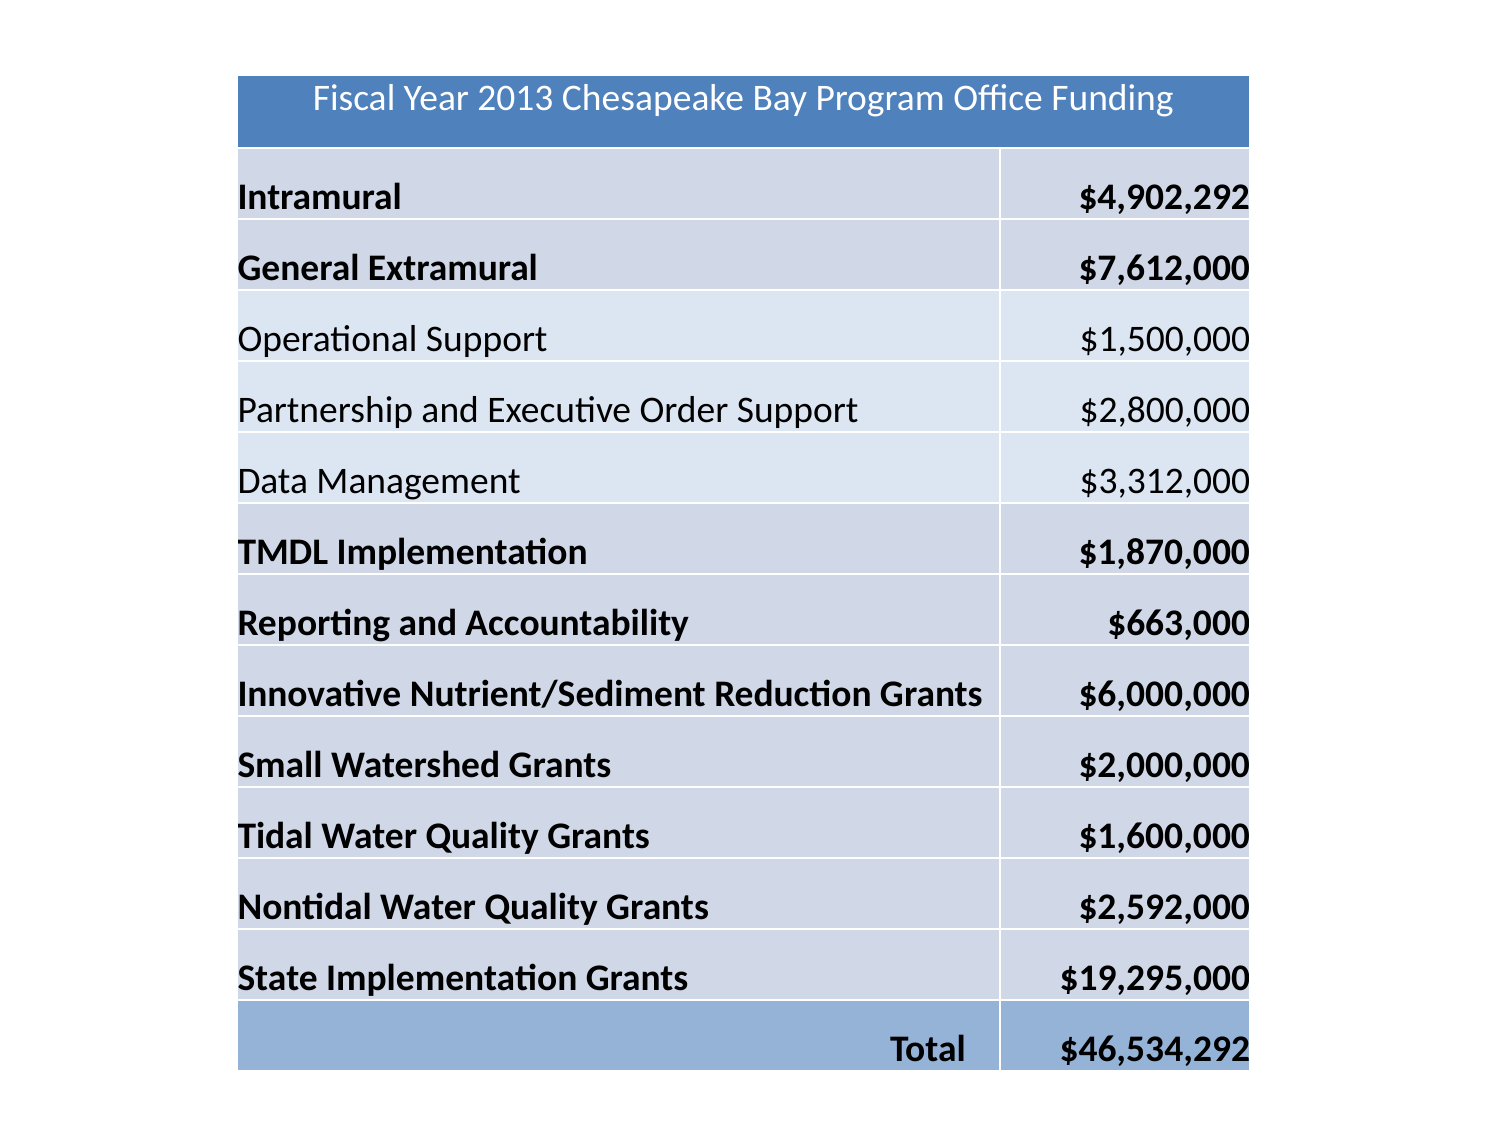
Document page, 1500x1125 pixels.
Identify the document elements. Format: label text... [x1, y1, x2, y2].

table_cell Reporting and Accountability [238, 575, 999, 644]
table_cell Tidal Water Quality Grants [238, 788, 999, 857]
table_cell $663,000 [1001, 575, 1249, 644]
table_cell $2,800,000 [1001, 362, 1249, 431]
table_header Fiscal Year 2013 Chesapeake Bay Program Office Funding [238, 76, 1249, 147]
table_cell $46,534,292 [1001, 1001, 1249, 1070]
table_cell $1,500,000 [1001, 291, 1249, 360]
table_cell TMDL Implementation [238, 504, 999, 573]
table_cell $2,000,000 [1001, 717, 1249, 786]
table_cell General Extramural [238, 220, 999, 289]
table_cell State Implementation Grants [238, 930, 999, 999]
table_cell $1,600,000 [1001, 788, 1249, 857]
table_cell $1,870,000 [1001, 504, 1249, 573]
table_cell Intramural [238, 149, 999, 218]
table_cell $19,295,000 [1001, 930, 1249, 999]
table_cell $4,902,292 [1001, 149, 1249, 218]
table_cell Small Watershed Grants [238, 717, 999, 786]
table_cell Nontidal Water Quality Grants [238, 859, 999, 928]
table_cell Total [238, 1001, 999, 1070]
table_cell $2,592,000 [1001, 859, 1249, 928]
table_cell Operational Support [238, 291, 999, 360]
table_cell Data Management [238, 433, 999, 502]
table_cell $6,000,000 [1001, 646, 1249, 715]
table_cell Partnership and Executive Order Support [238, 362, 999, 431]
table_cell $7,612,000 [1001, 220, 1249, 289]
table_cell Innovative Nutrient/Sediment Reduction Grants [238, 646, 999, 715]
table_cell $3,312,000 [1001, 433, 1249, 502]
